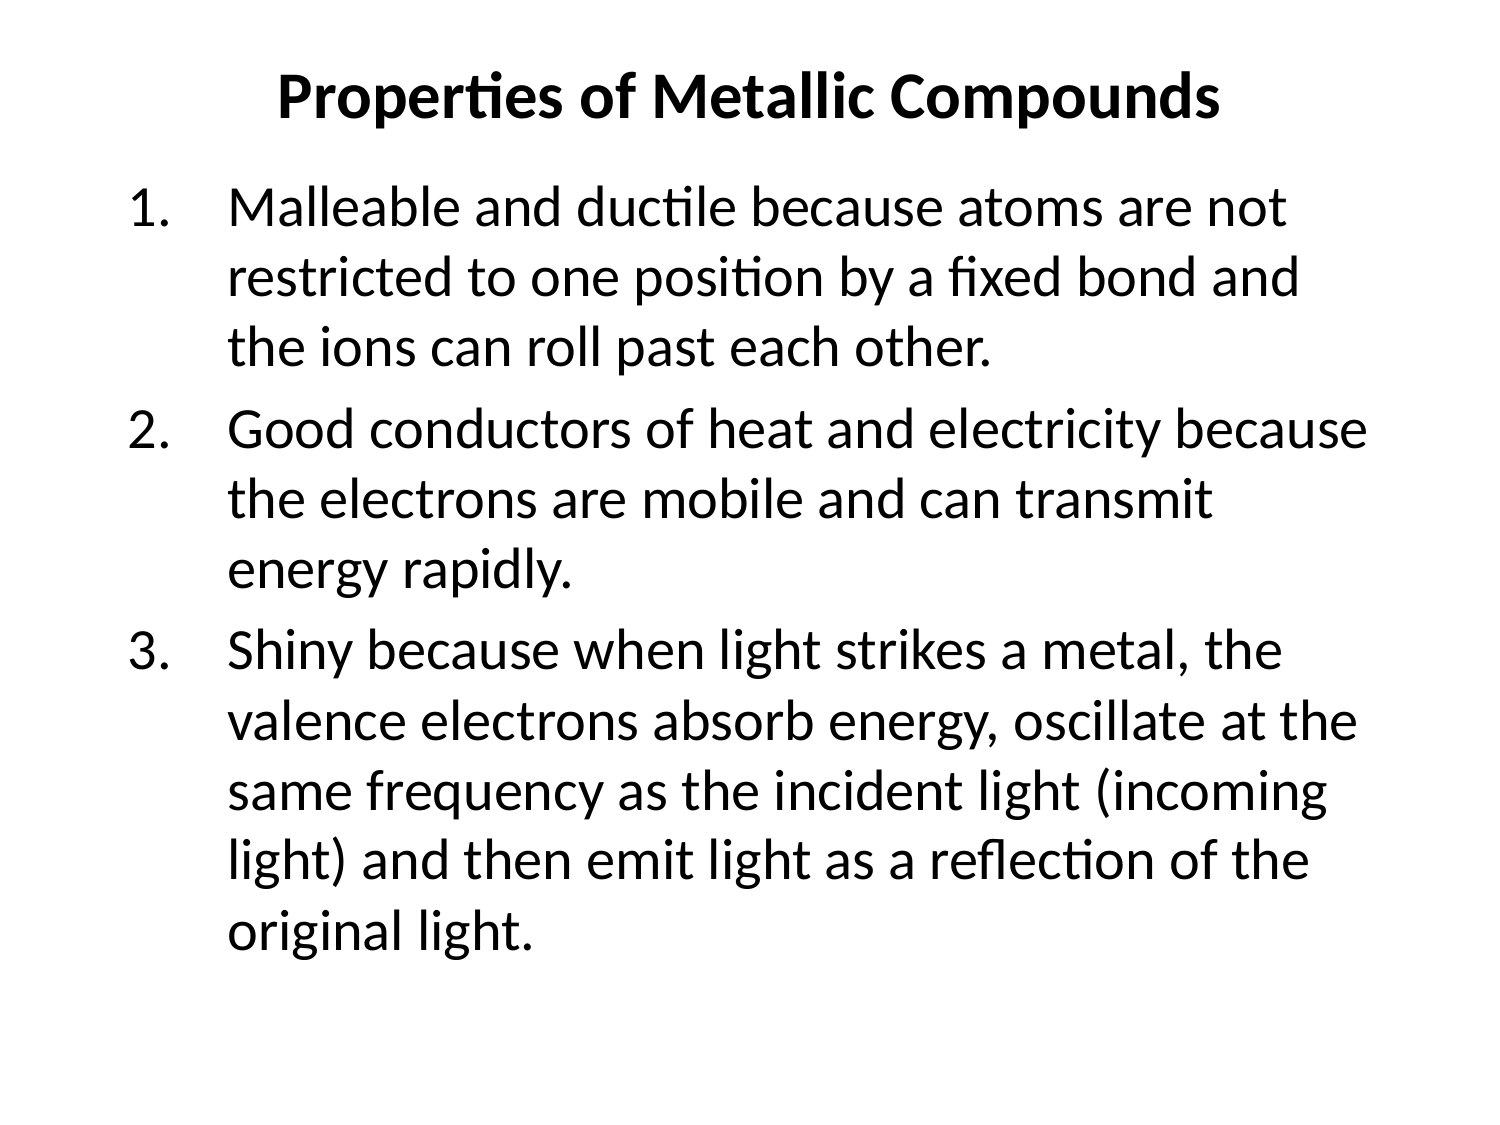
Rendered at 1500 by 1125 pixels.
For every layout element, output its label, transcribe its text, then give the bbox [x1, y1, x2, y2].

title Properties of Metallic Compounds [112, 54, 1388, 130]
list Malleable and ductile because atoms are not restricted to one position by a fixed bond and the ions can roll past each other. Good conductors of heat and electricity because the electrons are mobile and can transmit energy rapidly. Shiny because when light strikes a metal, the valence electrons absorb energy, oscillate at the same frequency as the incident light (incoming light) and then emit light as a reflection of the original light. [112, 160, 1388, 1012]
